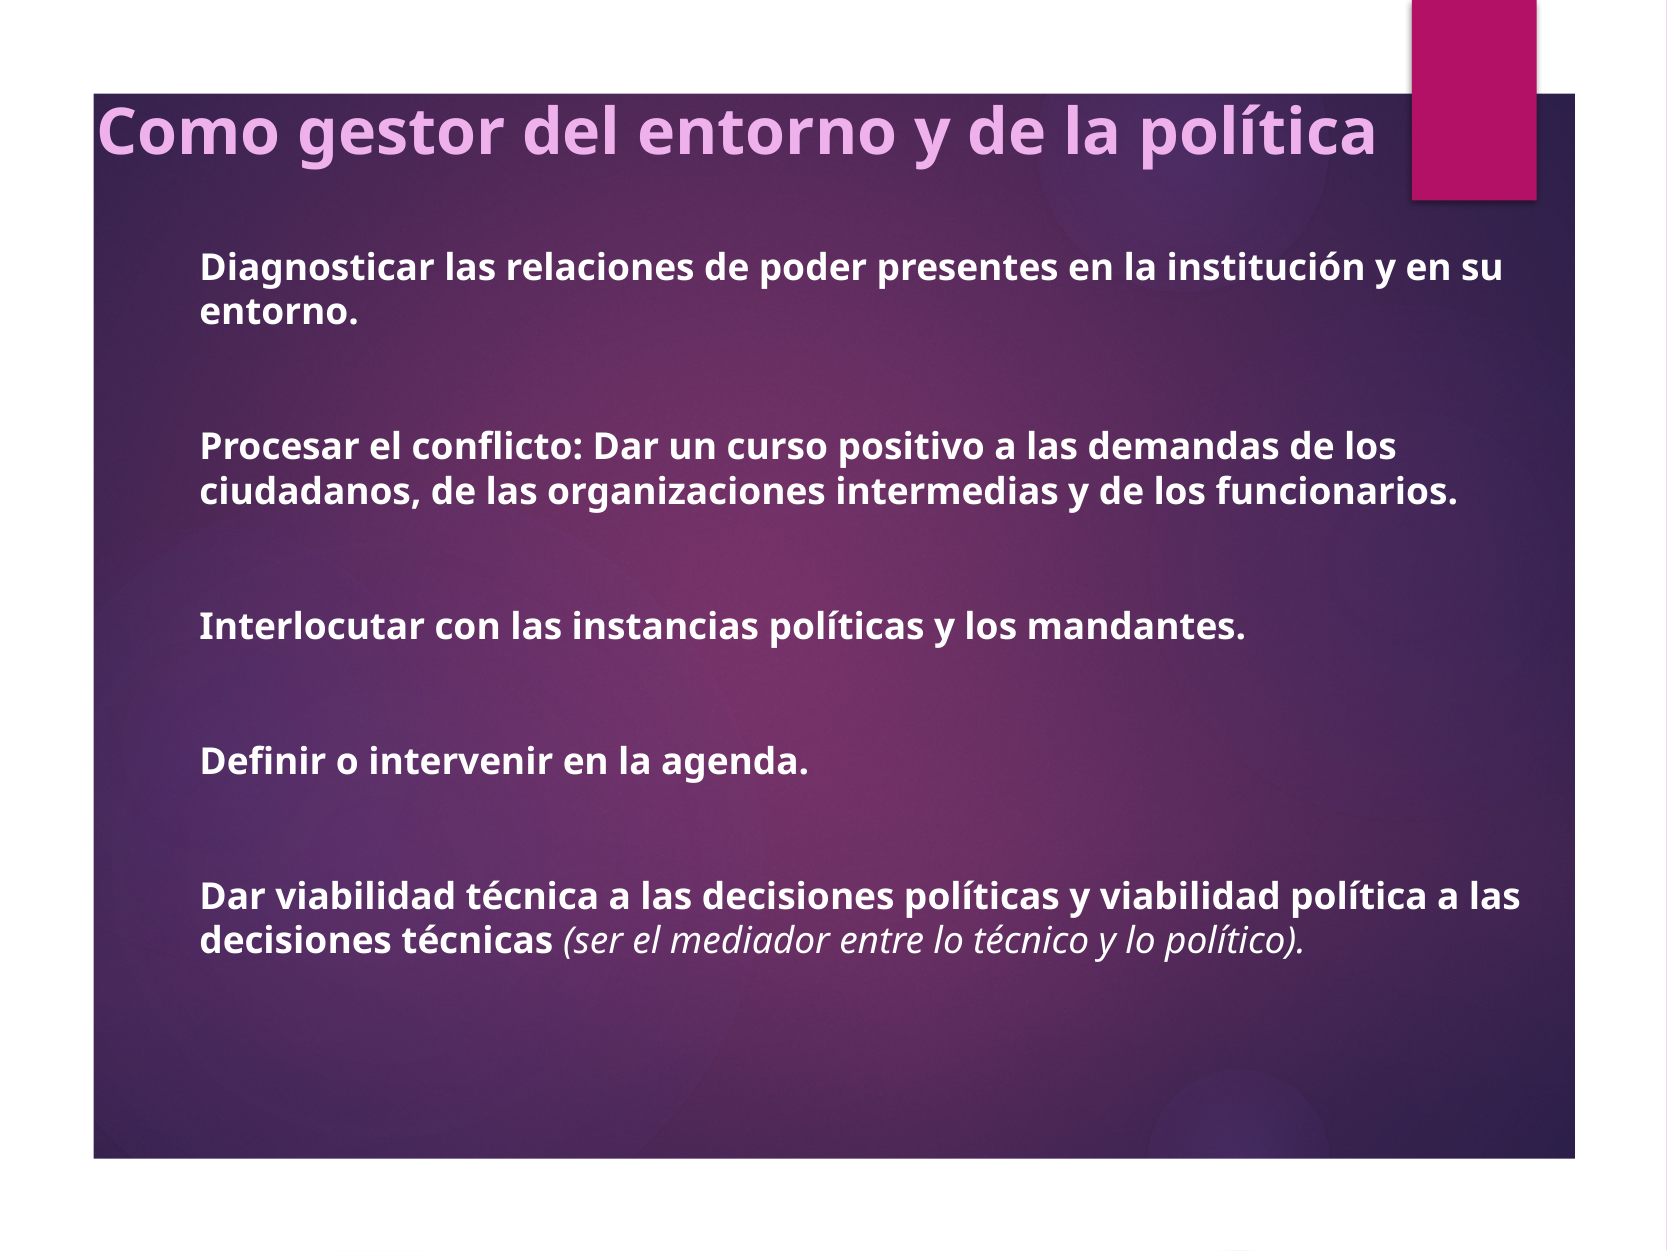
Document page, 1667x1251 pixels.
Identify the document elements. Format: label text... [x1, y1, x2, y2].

subtitle Diagnosticar las relaciones de poder presentes en la institución y en su entorno. Procesar el conflicto: Dar un curso positivo a las demandas de los ciudadanos, de las organizaciones intermedias y de los funcionarios. Interlocutar con las instancias políticas y los mandantes. Definir o intervenir en la agenda. Dar viabilidad técnica a las decisiones políticas y viabilidad política a las decisiones técnicas (ser el mediador entre lo técnico y lo político). [100, 235, 1586, 1250]
title Como gestor del entorno y de la política [0, 0, 1566, 263]
